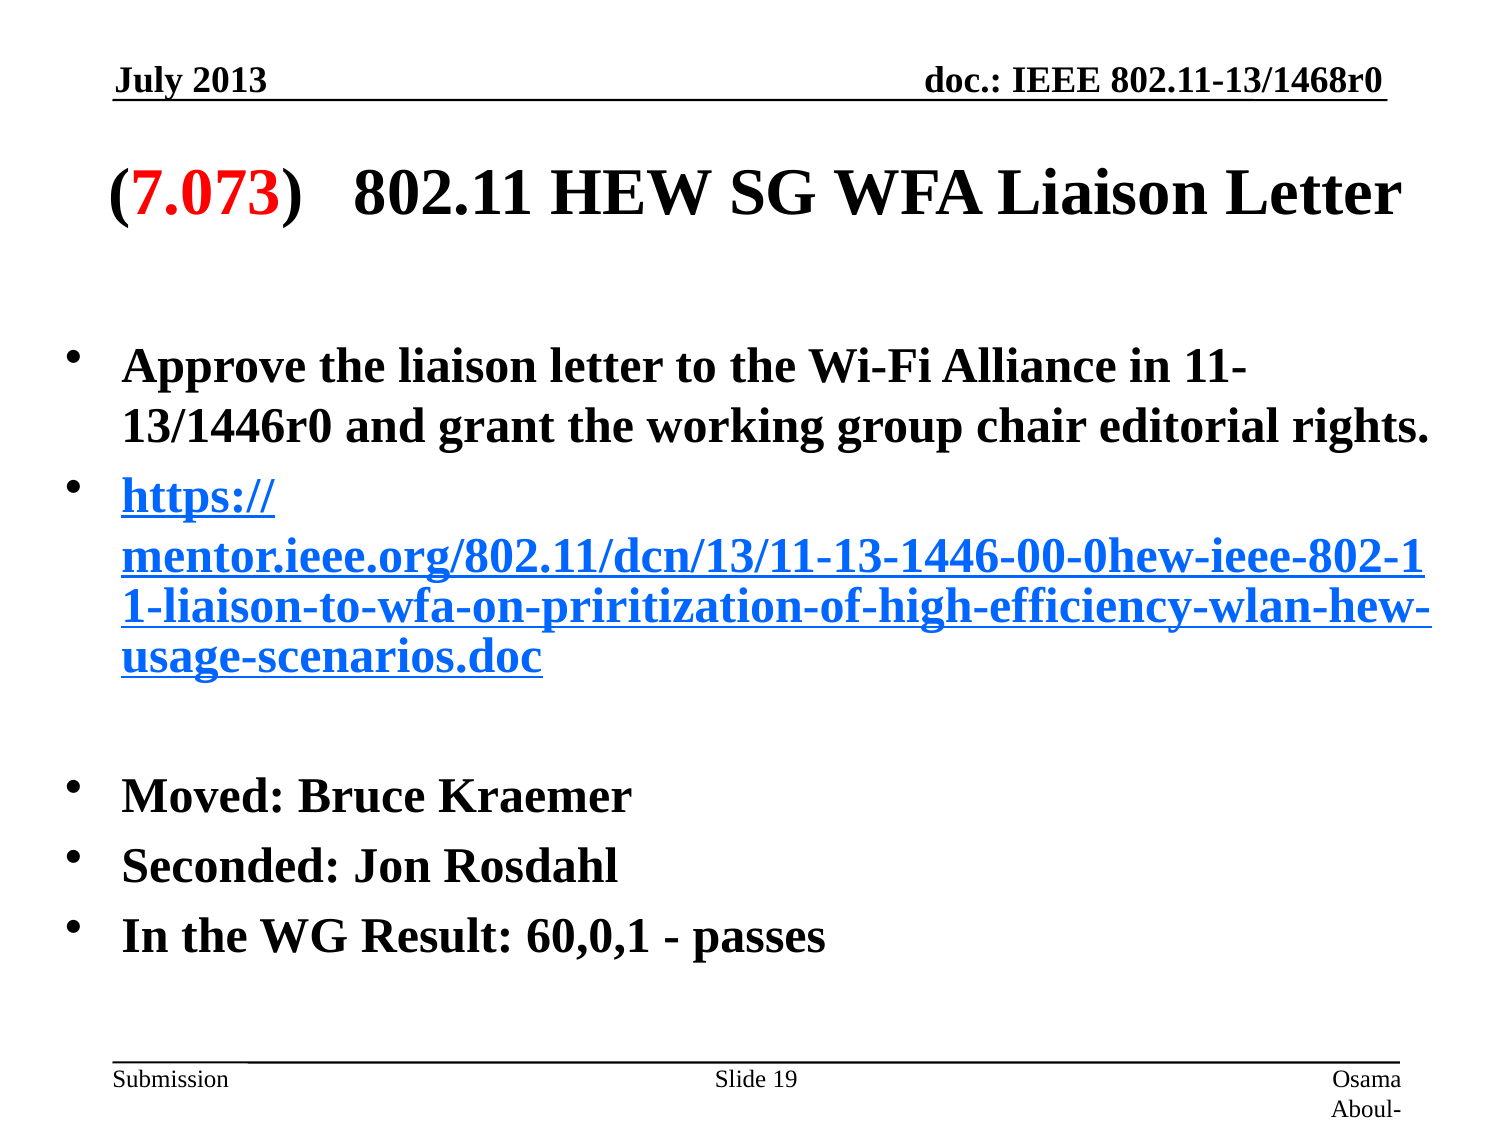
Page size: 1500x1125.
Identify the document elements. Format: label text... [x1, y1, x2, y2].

slide_number Slide 19 [712, 1061, 800, 1093]
footer Osama Aboul-Magd (Huawei Technologies) [1324, 1061, 1402, 1093]
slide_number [114, 54, 368, 101]
title (7.073) 802.11 HEW SG WFA Liaison Letter [75, 112, 1438, 263]
list Approve the liaison letter to the Wi-Fi Alliance in 11-13/1446r0 and grant the working group chair editorial rights. https://mentor.ieee.org/802.11/dcn/13/11-13-1446-00-0hew-ieee-802-11-liaison-to-wfa-on-priritization-of-high-efficiency-wlan-hew-usage-scenarios.doc Moved: Bruce Kraemer Seconded: Jon Rosdahl In the WG Result: 60,0,1 - passes [50, 324, 1463, 1000]
